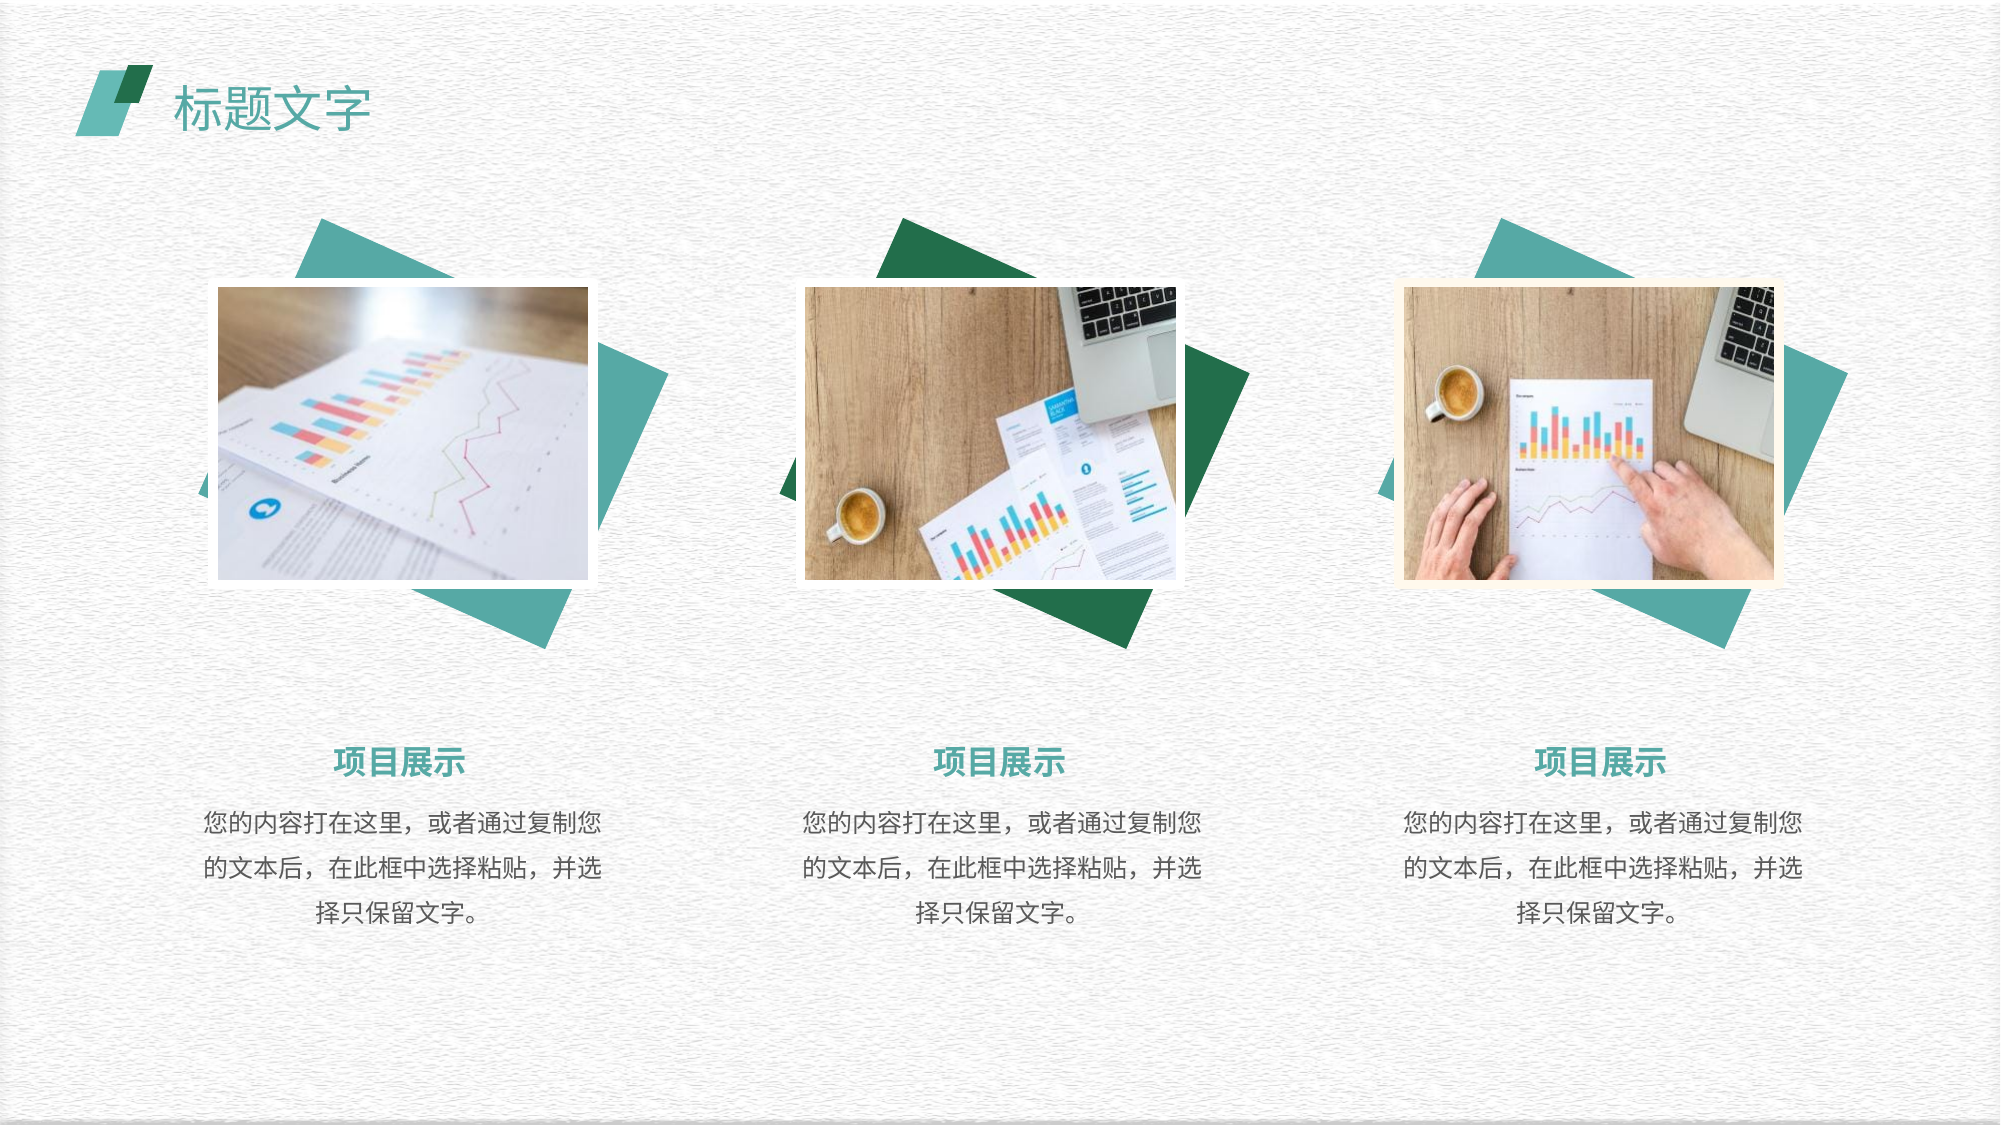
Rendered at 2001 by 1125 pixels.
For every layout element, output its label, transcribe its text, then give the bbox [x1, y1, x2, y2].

text_box 项目展示 [320, 741, 481, 782]
text_box 项目展示 [1521, 741, 1681, 782]
picture [0, 0, 2001, 1125]
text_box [213, 282, 624, 585]
text_box 您的内容打在这里，或者通过复制您的文本后，在此框中选择粘贴，并选择只保留文字。 [201, 792, 606, 928]
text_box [1398, 282, 1803, 585]
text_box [800, 282, 1205, 585]
text_box 标题文字 [158, 70, 424, 146]
text_box 您的内容打在这里，或者通过复制您的文本后，在此框中选择粘贴，并选择只保留文字。 [1401, 792, 1806, 928]
text_box 您的内容打在这里，或者通过复制您的文本后，在此框中选择粘贴，并选择只保留文字。 [800, 792, 1205, 928]
text_box 项目展示 [920, 741, 1080, 782]
